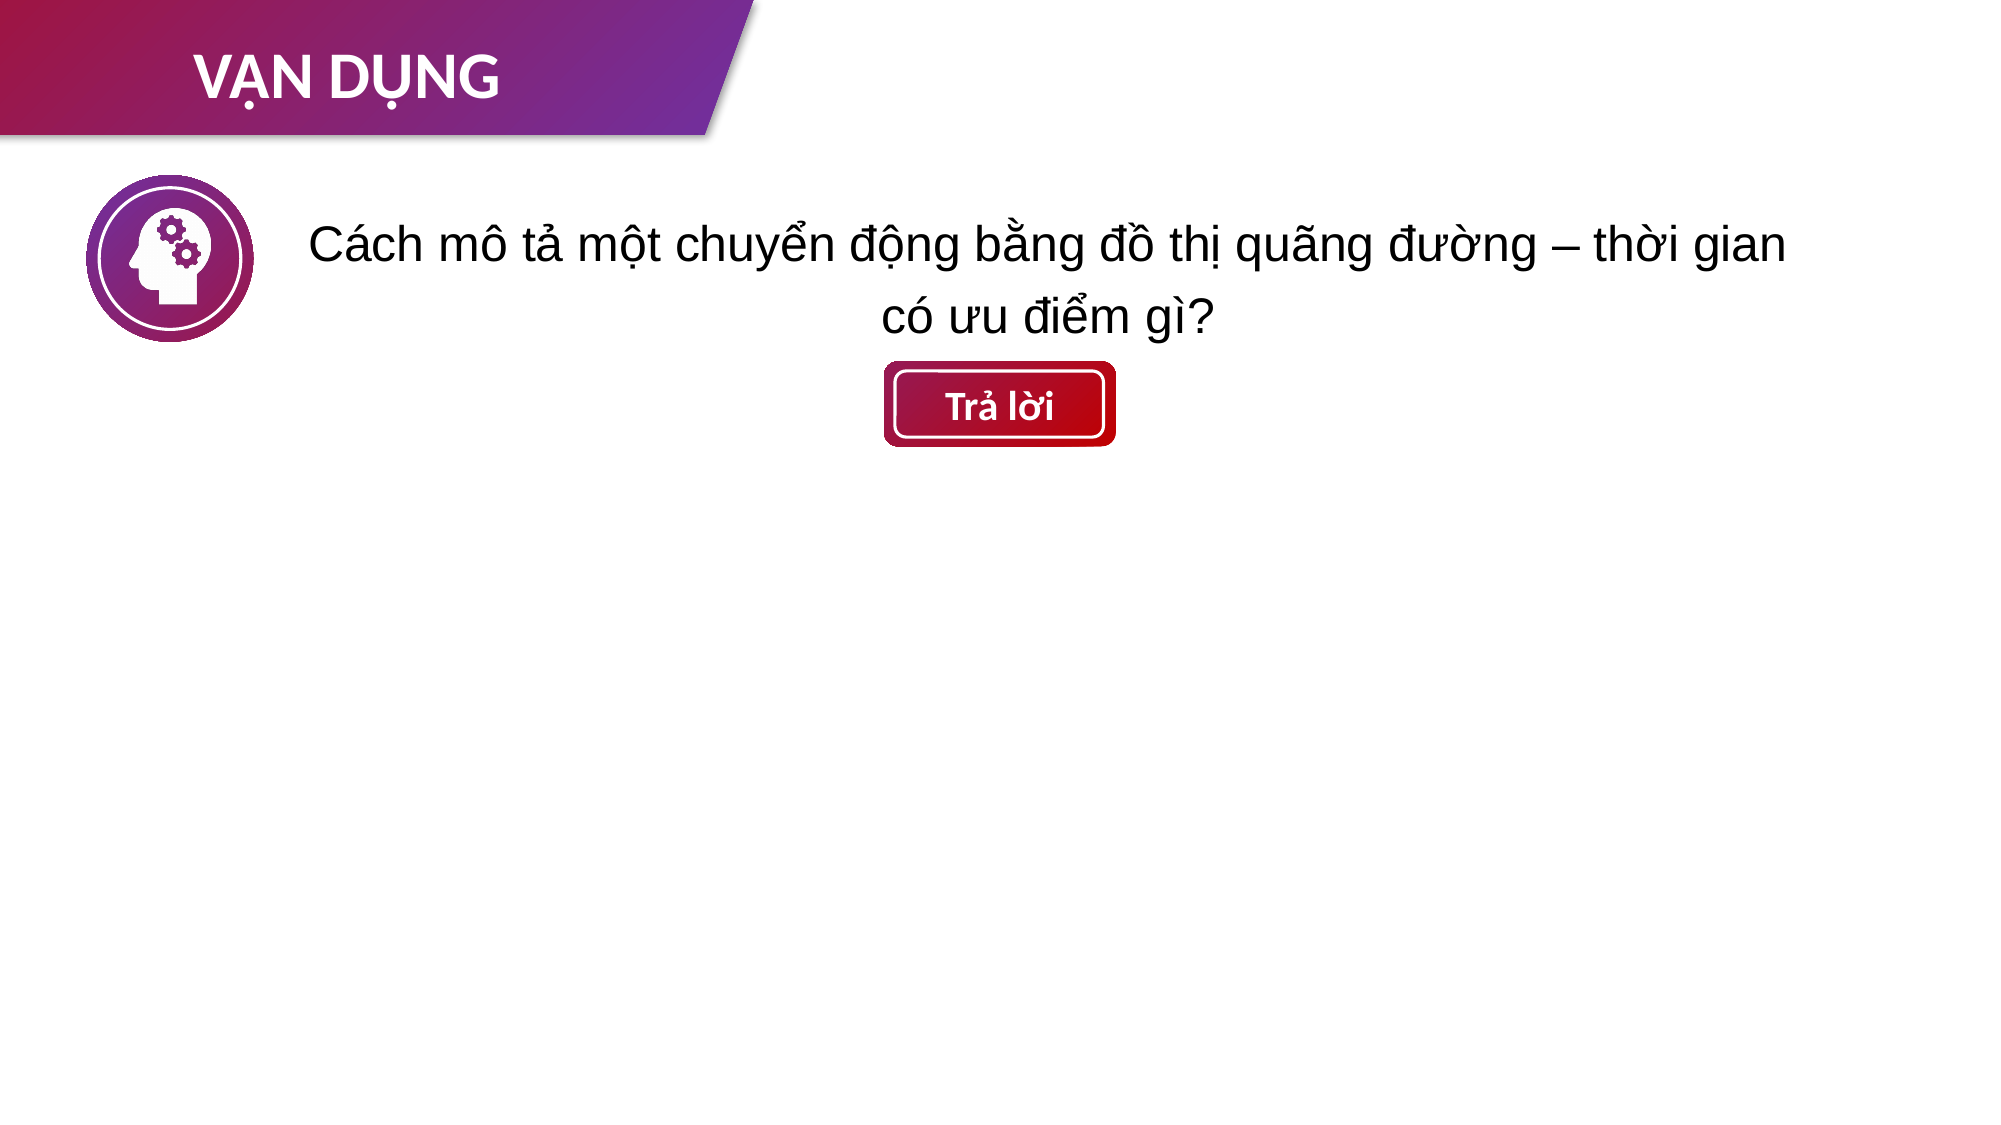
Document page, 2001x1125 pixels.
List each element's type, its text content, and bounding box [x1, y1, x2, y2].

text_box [0, 0, 754, 135]
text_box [86, 175, 254, 342]
text_box Cách mô tả một chuyển động bằng đồ thị quãng đường – thời gian có ưu điểm gì? [279, 192, 1817, 352]
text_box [884, 361, 1116, 447]
